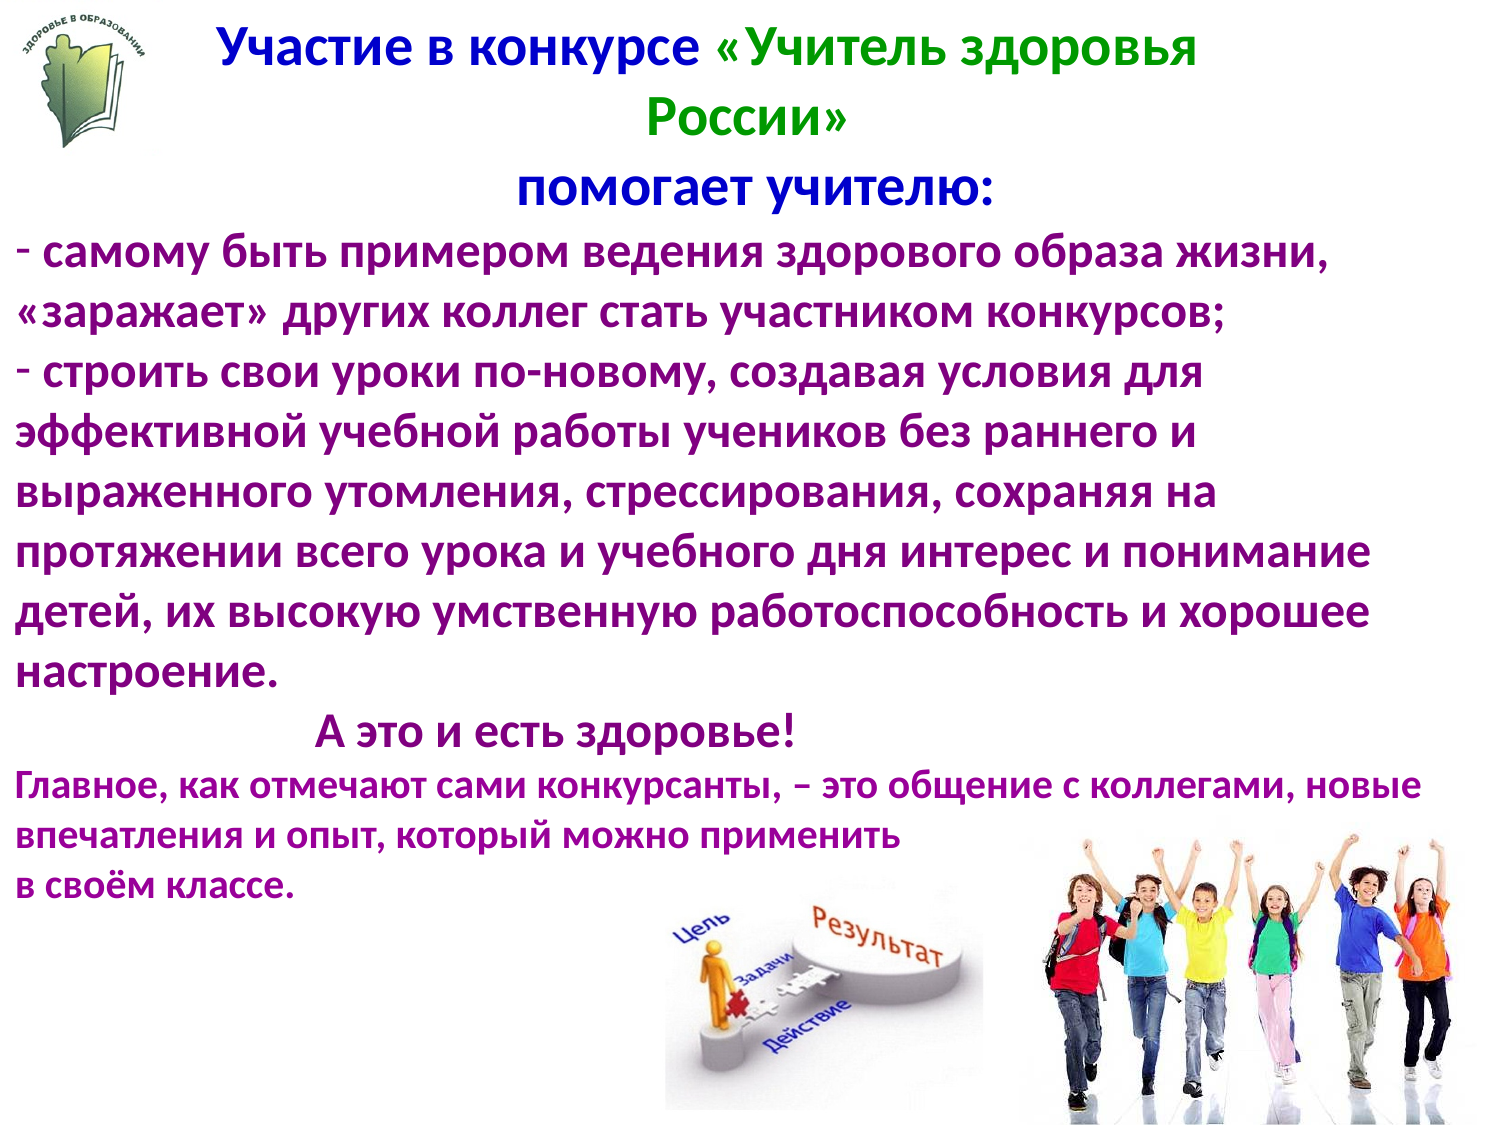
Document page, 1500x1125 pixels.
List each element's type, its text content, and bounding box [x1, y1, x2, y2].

picture [1019, 807, 1477, 1125]
picture [0, 0, 163, 158]
text_box Участие в конкурсе «Учитель здоровья России» помогает учителю: самому быть примером ведения здорового образа жизни, «заражает» других коллег стать участником конкурсов; строить свои уроки по-новому, создавая условия для эффективной учебной работы учеников без раннего и выраженного утомления, стрессирования, сохраняя на протяжении всего урока и учебного дня интерес и понимание детей, их высокую умственную работоспособность и хорошее настроение. А это и есть здоровье! Главное, как отмечают сами конкурсанты, – это общение с коллегами, новые впечатления и опыт, который можно применить в своём классе. [0, 0, 1500, 975]
picture [644, 855, 1004, 1125]
